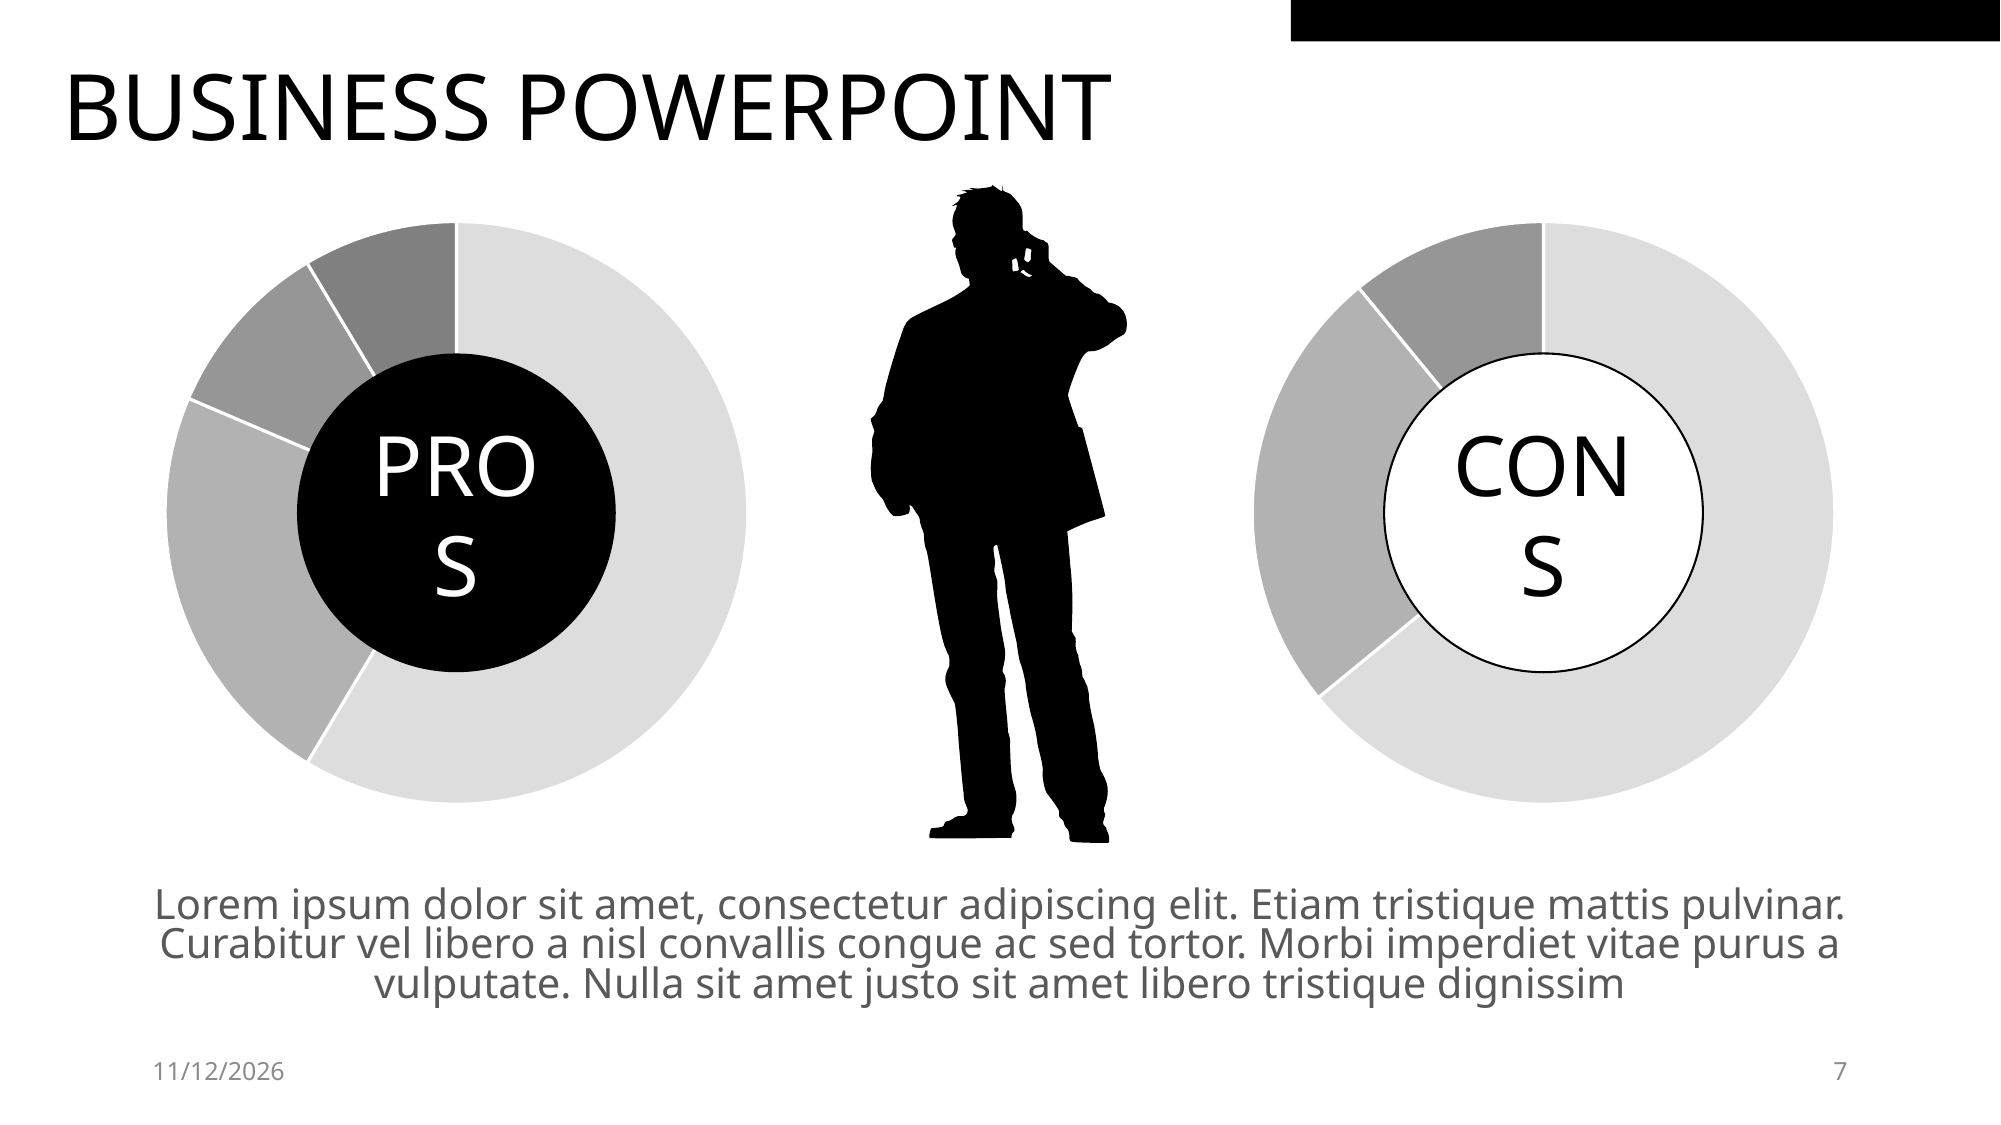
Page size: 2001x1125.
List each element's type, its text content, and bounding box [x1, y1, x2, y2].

chart [129, 209, 784, 817]
text_box [870, 184, 1127, 843]
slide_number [137, 1042, 588, 1103]
text_box Lorem ipsum dolor sit amet, consectetur adipiscing elit. Etiam tristique mattis pulvinar. Curabitur vel libero a nisl convallis congue ac sed tortor. Morbi imperdiet vitae purus a vulputate. Nulla sit amet justo sit amet libero tristique dignissim [78, 887, 1922, 1007]
text_box [1290, 0, 2000, 42]
slide_number 7 [1412, 1042, 1863, 1103]
chart [1216, 209, 1871, 817]
text_box BUSINESS POWERPOINT [47, 41, 1953, 167]
